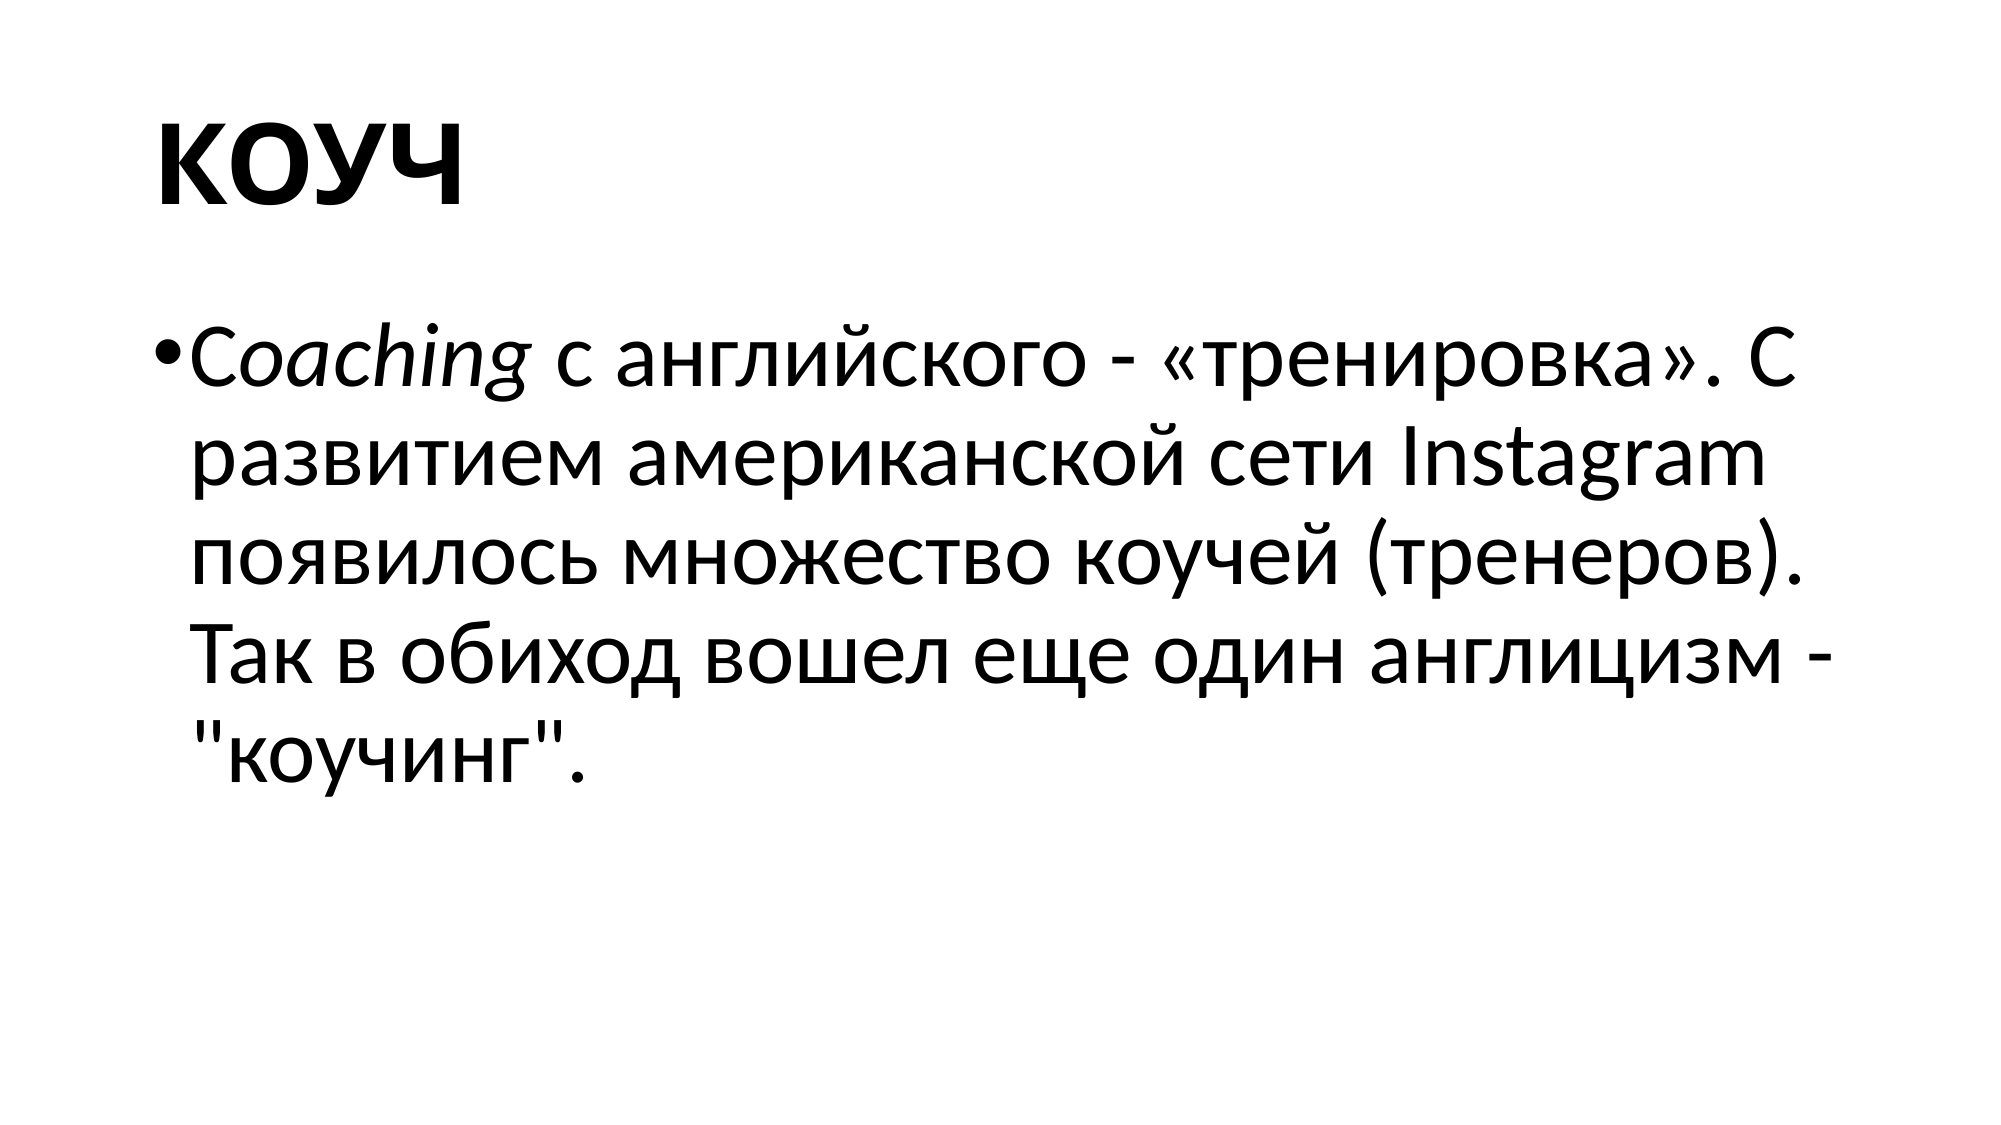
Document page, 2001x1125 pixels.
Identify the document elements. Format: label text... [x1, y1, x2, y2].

list Сoaching с английского - «тренировка». С развитием американской сети Instagram появилось множество коучей (тренеров). Так в обиход вошел еще один англицизм - "коучинг". [137, 299, 1863, 1014]
title КОУЧ [137, 59, 1863, 278]
